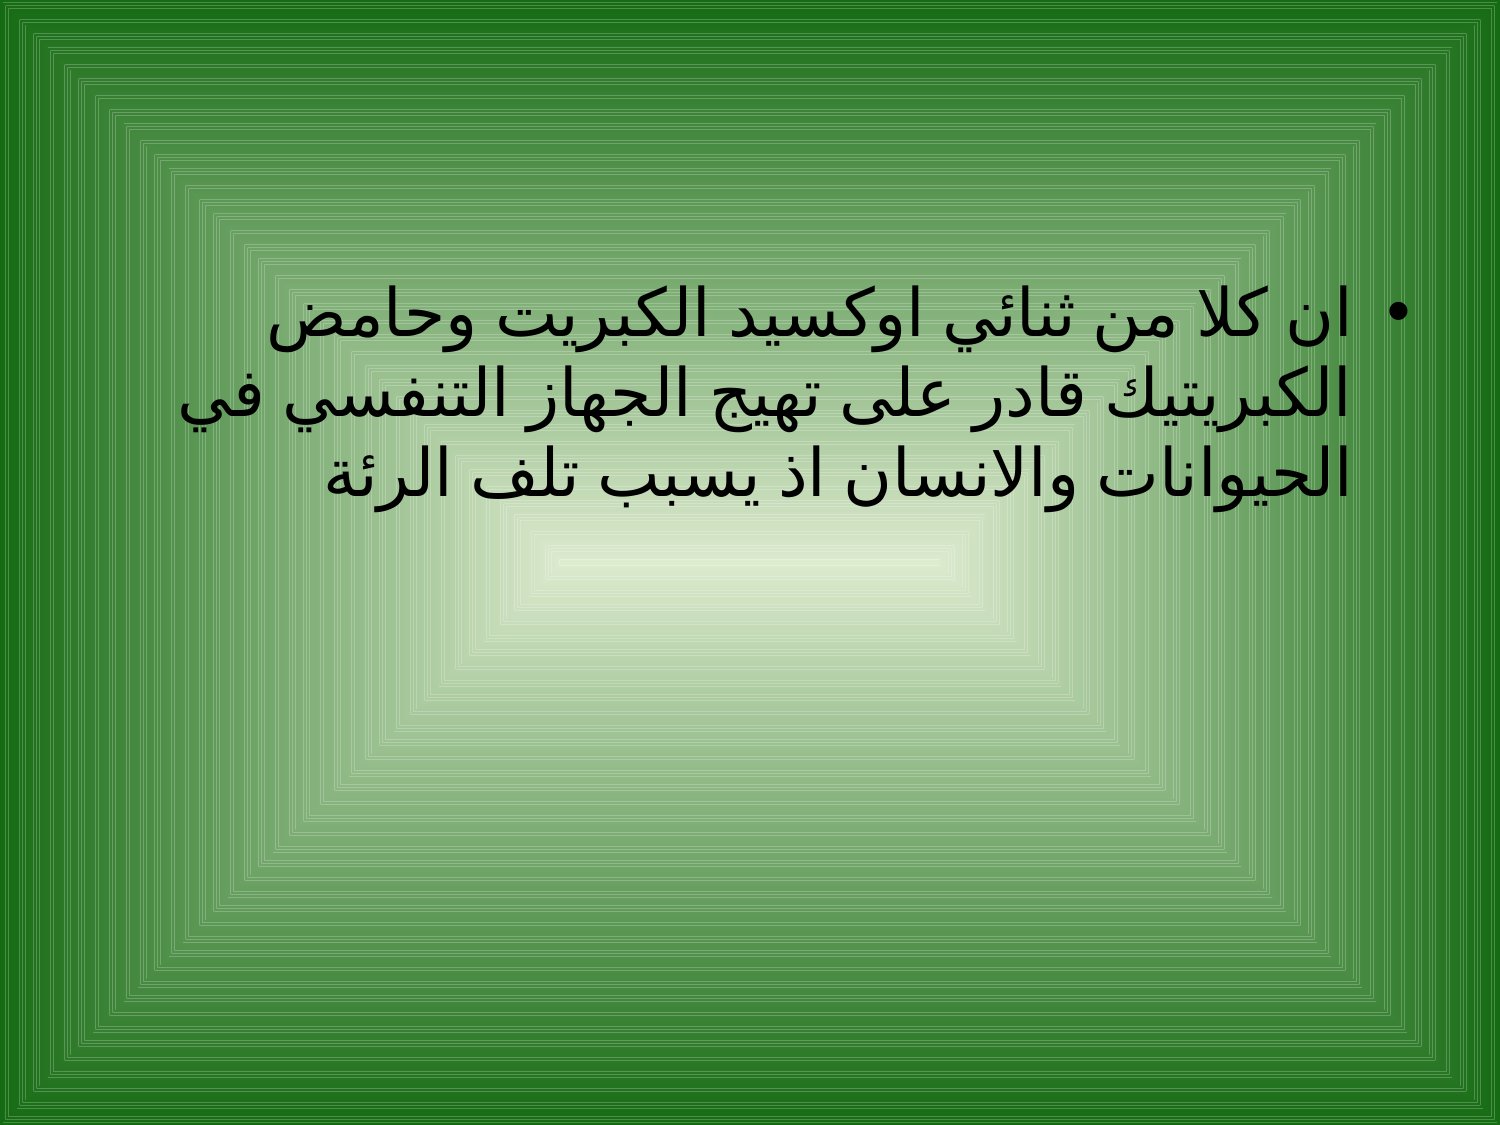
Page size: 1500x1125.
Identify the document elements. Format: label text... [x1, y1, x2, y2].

list ان كلا من ثنائي اوكسيد الكبريت وحامض الكبريتيك قادر على تهيج الجهاز التنفسي في الحيوانات والانسان اذ يسبب تلف الرئة [75, 262, 1425, 1005]
